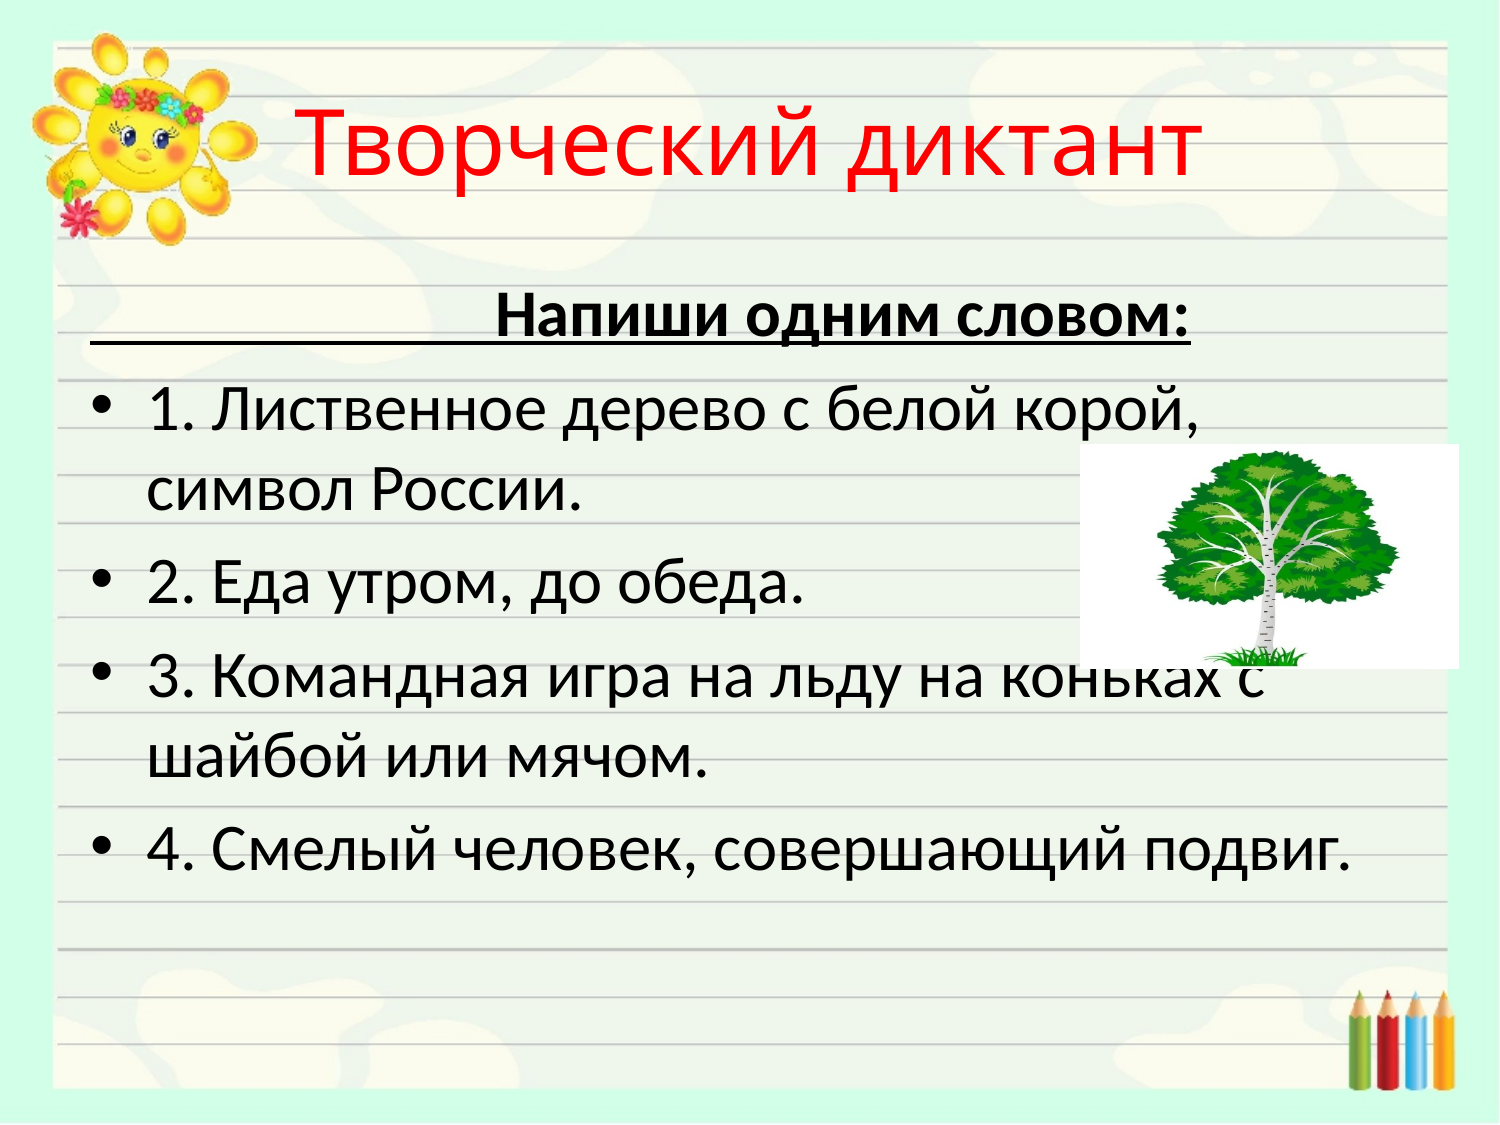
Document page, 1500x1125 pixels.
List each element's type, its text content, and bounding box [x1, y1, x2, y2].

title Творческий диктант [75, 45, 1425, 233]
picture [0, 0, 1500, 1125]
list Напиши одним словом: 1. Лиственное дерево с белой корой, символ России. 2. Еда утром, до обеда. 3. Командная игра на льду на коньках с шайбой или мячом. 4. Смелый человек, совершающий подвиг. [75, 262, 1425, 1094]
